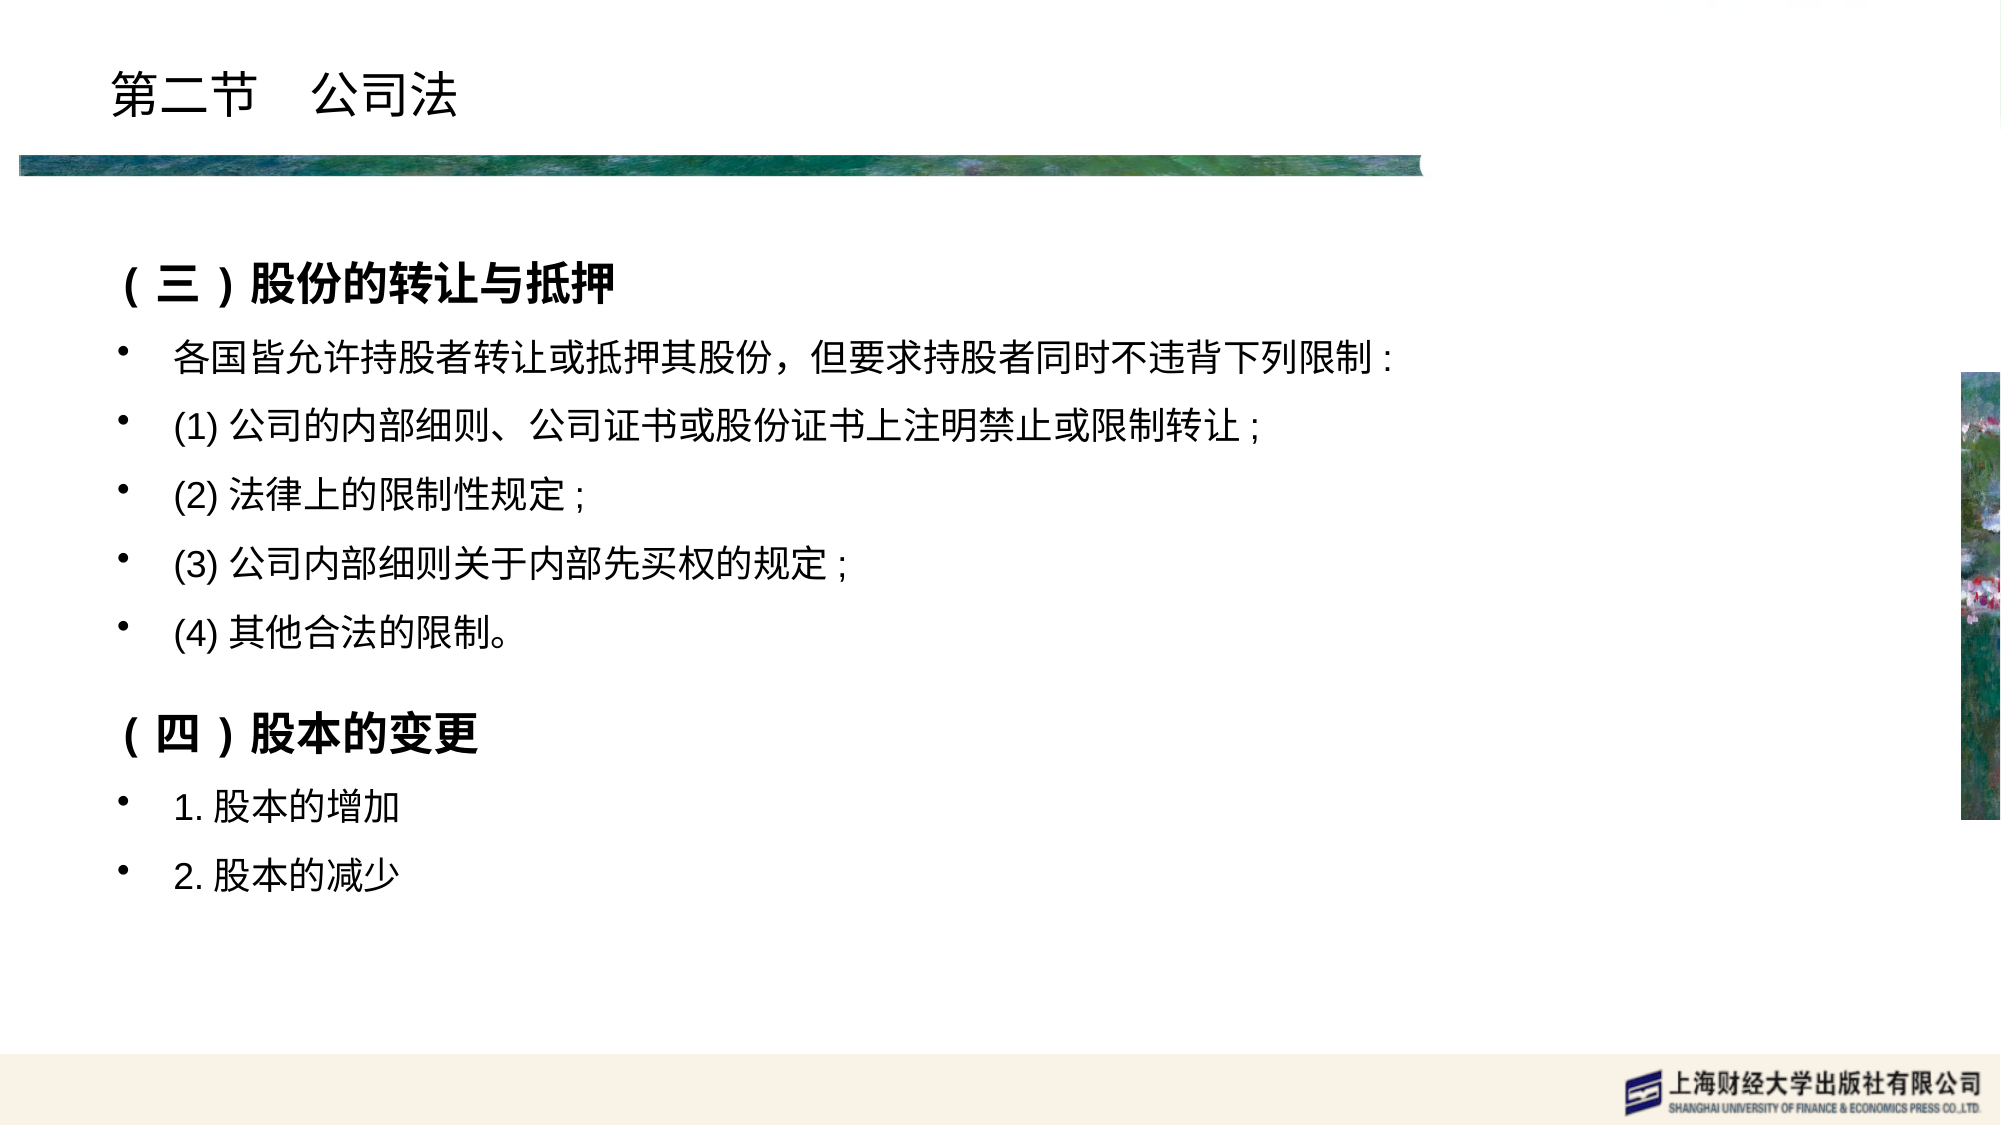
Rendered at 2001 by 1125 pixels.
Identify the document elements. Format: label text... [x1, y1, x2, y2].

title 第二节 公司法 [94, 42, 1451, 146]
picture [0, 0, 2001, 1125]
list (三)股份的转让与抵押 各国皆允许持股者转让或抵押其股份，但要求持股者同时不违背下列限制: (1)公司的内部细则、公司证书或股份证书上注明禁止或限制转让; (2)法律上的限制性规定; (3)公司内部细则关于内部先买权的规定; (4)其他合法的限制。 (四)股本的变更 1.股本的增加 2.股本的减少 [102, 233, 1898, 1032]
